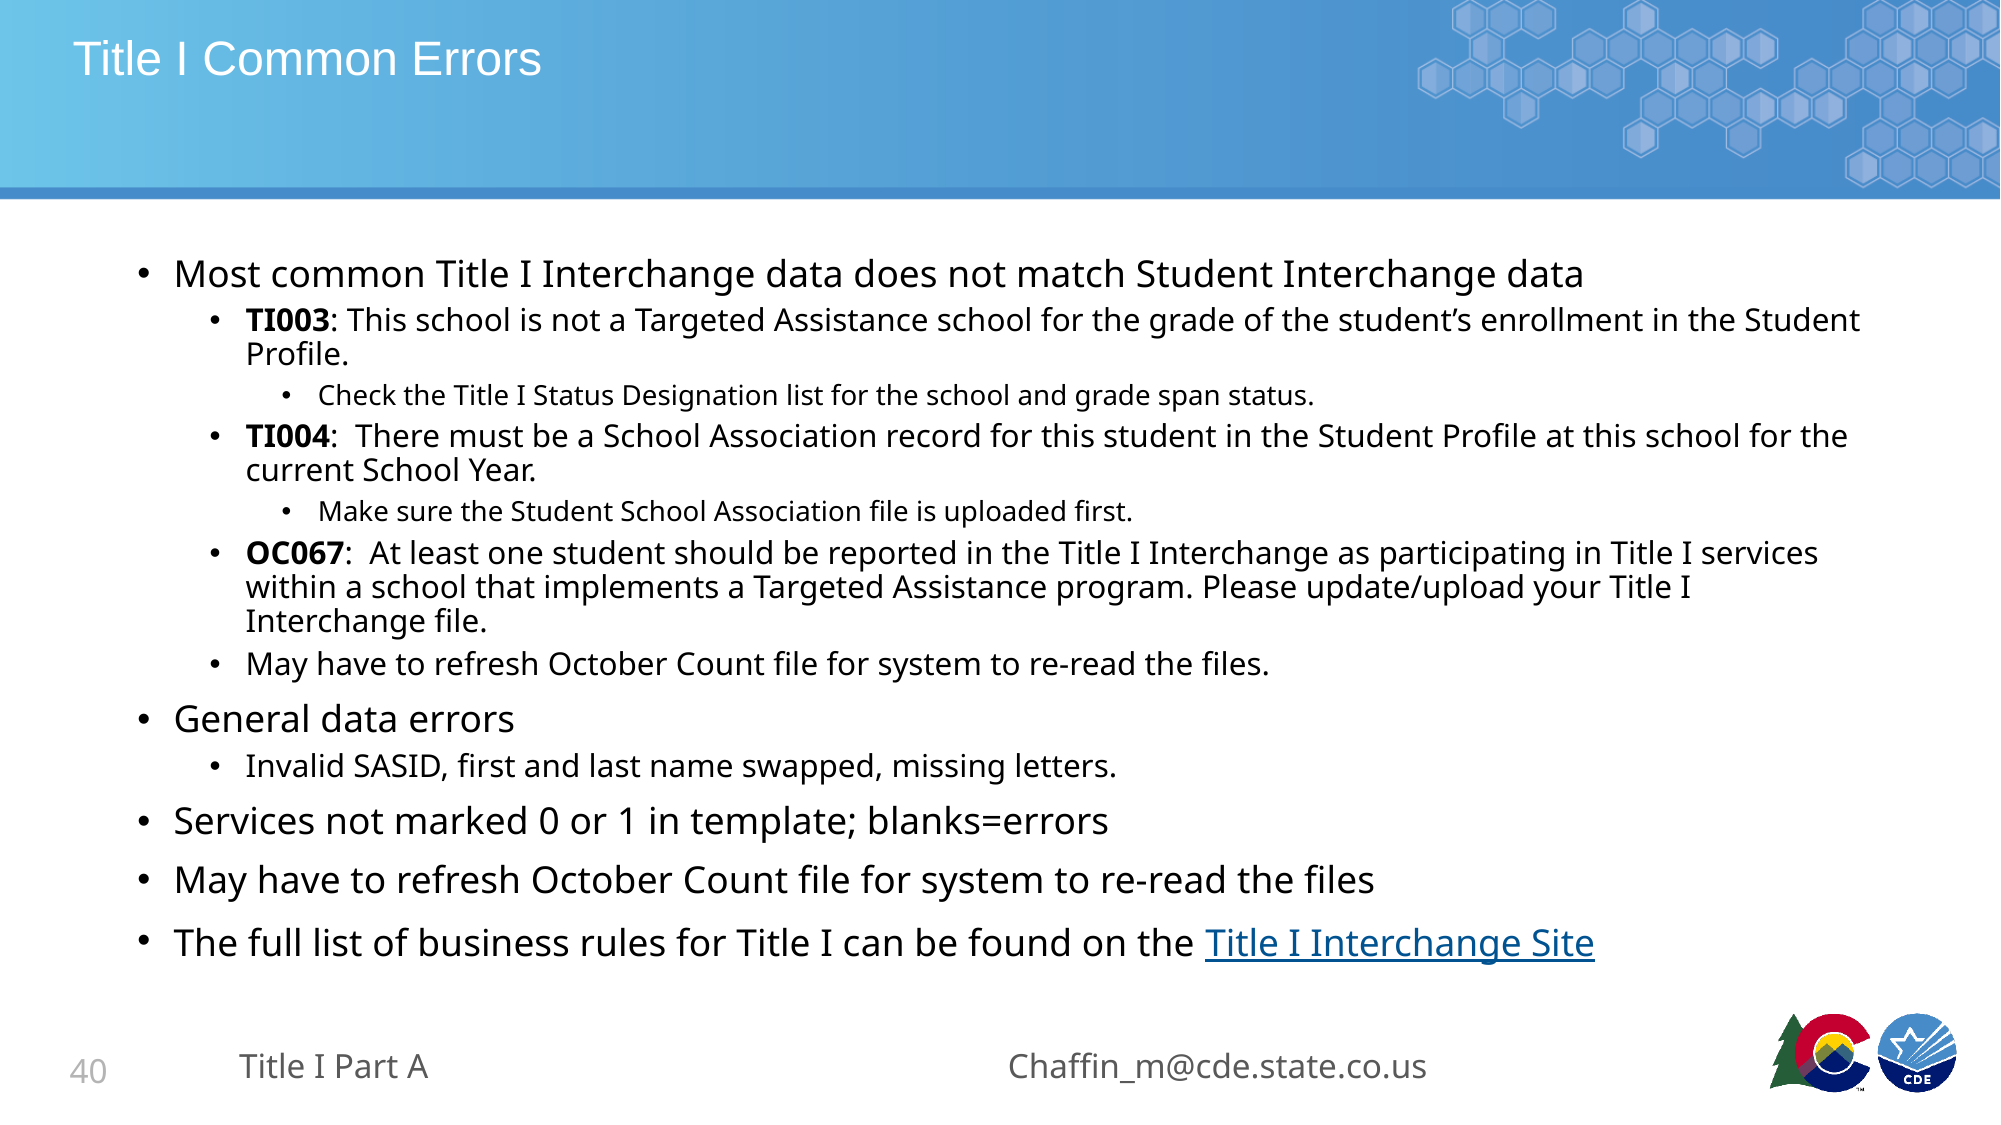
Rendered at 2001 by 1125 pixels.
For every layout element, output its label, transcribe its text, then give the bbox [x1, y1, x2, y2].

picture [1768, 1012, 1957, 1093]
title Title I Common Errors [72, 33, 1396, 182]
list Most common Title I Interchange data does not match Student Interchange data TI003: This school is not a Targeted Assistance school for the grade of the student’s enrollment in the Student Profile. Check the Title I Status Designation list for the school and grade span status. TI004: There must be a School Association record for this student in the Student Profile at this school for the current School Year. Make sure the Student School Association file is uploaded first. OC067: At least one student should be reported in the Title I Interchange as participating in Title I services within a school that implements a Targeted Assistance program. Please update/upload your Title I Interchange file. May have to refresh October Count file for system to re-read the files. General data errors Invalid SASID, first and last name swapped, missing letters. Services not marked 0 or 1 in template; blanks=errors May have to refresh October Count file for system to re-read the files The full list of business rules for Title I can be found on the Title I Interchange Site [137, 254, 1863, 969]
picture [0, 0, 2000, 200]
list Chaffin_m@cde.state.co.us [992, 1042, 1714, 1103]
list Title I Part A [224, 1042, 960, 1103]
slide_number 40 [54, 1042, 191, 1103]
